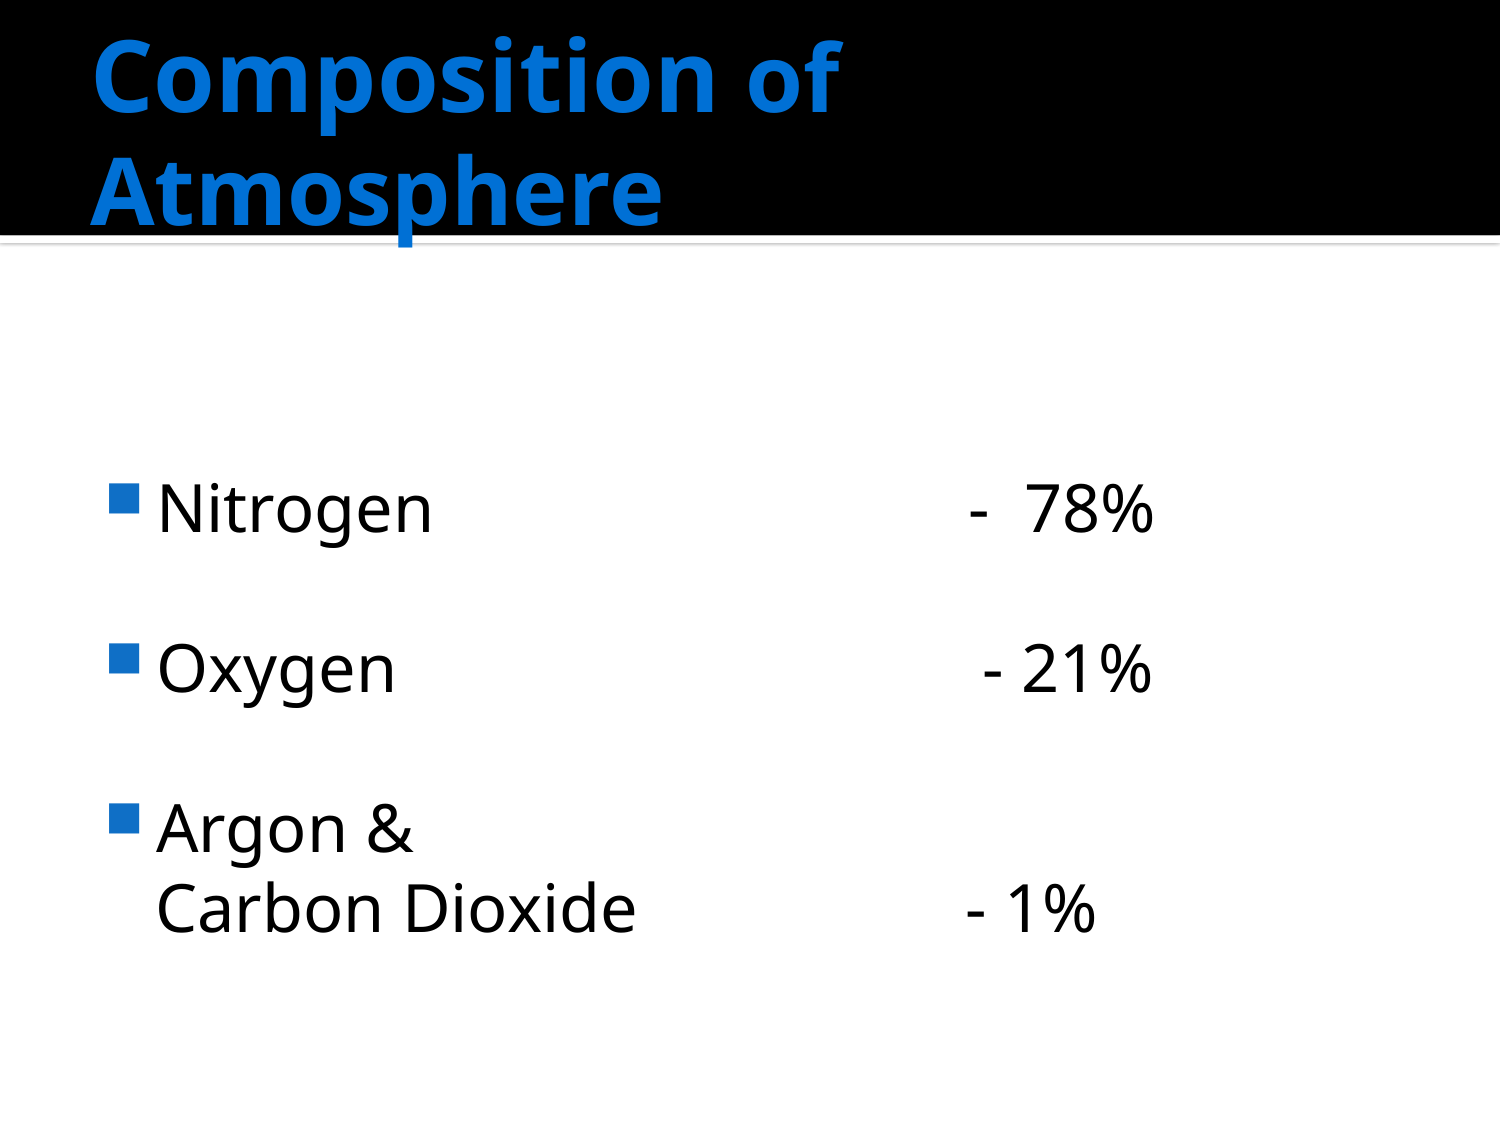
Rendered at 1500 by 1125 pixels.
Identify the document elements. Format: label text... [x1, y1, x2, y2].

list Nitrogen - 78% Oxygen - 21% Argon & Carbon Dioxide - 1% [75, 291, 1425, 1050]
title Composition of Atmosphere [75, 25, 1425, 231]
